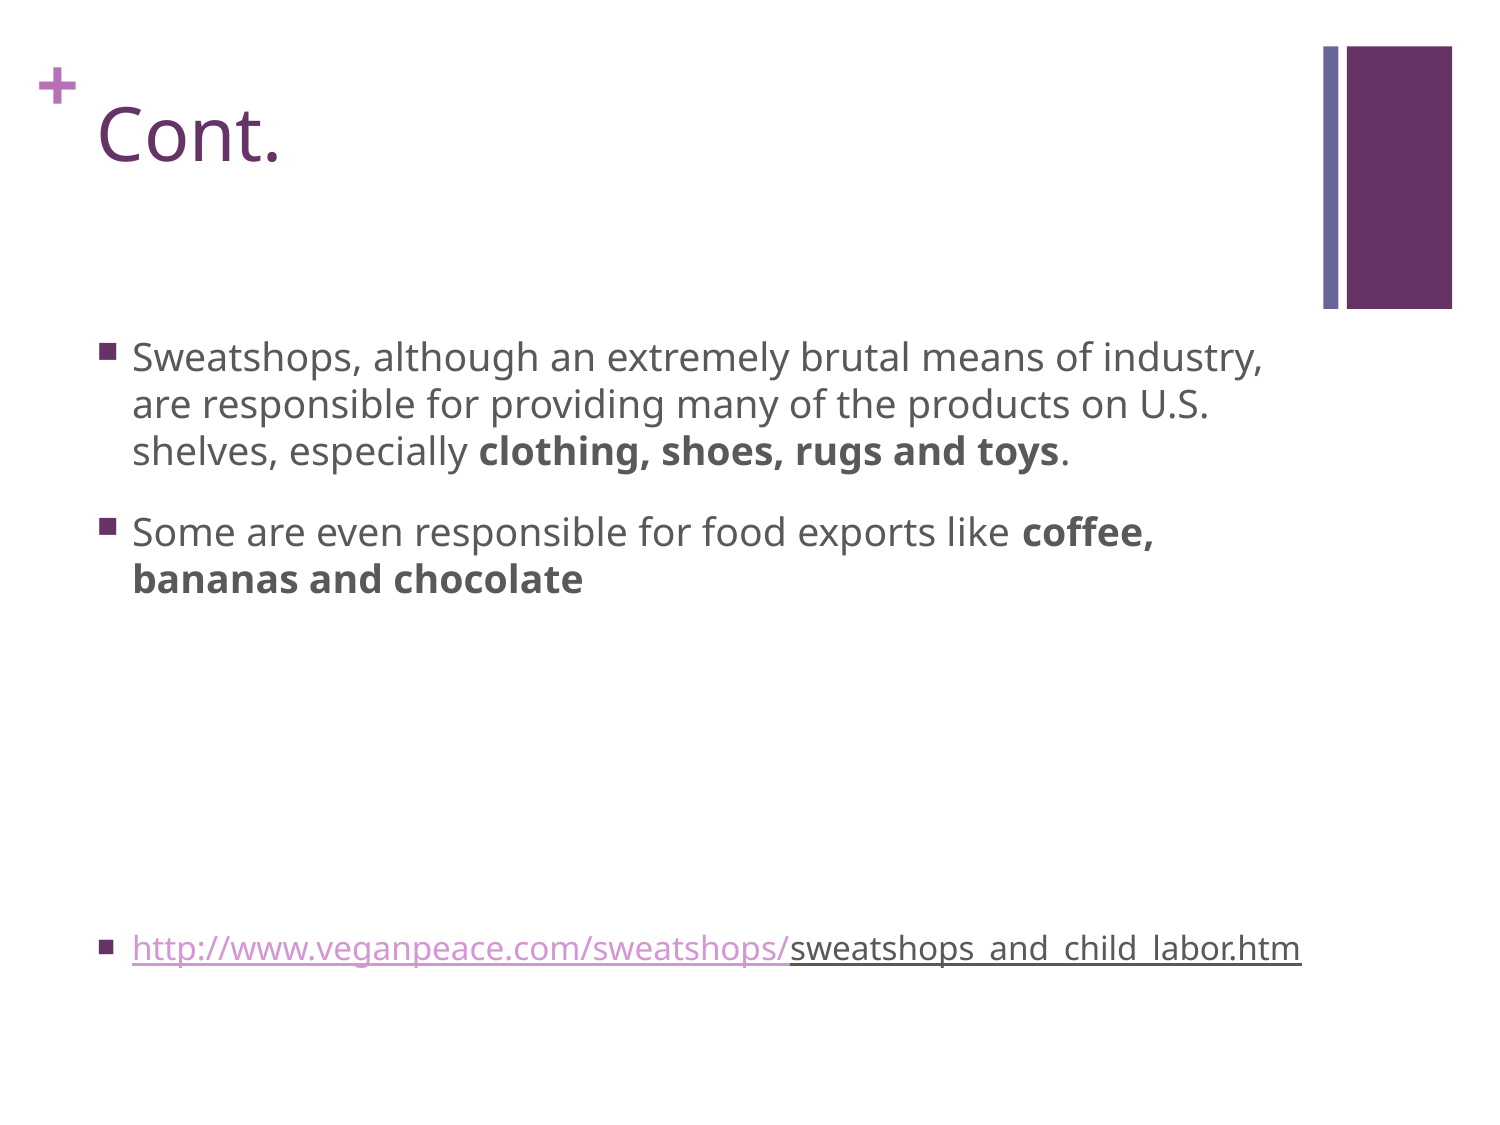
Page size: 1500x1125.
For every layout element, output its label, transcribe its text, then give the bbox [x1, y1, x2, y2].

list Sweatshops, although an extremely brutal means of industry, are responsible for providing many of the products on U.S. shelves, especially clothing, shoes, rugs and toys. Some are even responsible for food exports like coffee, bananas and chocolate http://www.veganpeace.com/sweatshops/sweatshops_and_child_labor.htm [81, 324, 1322, 1005]
title Cont. [81, 79, 1322, 263]
